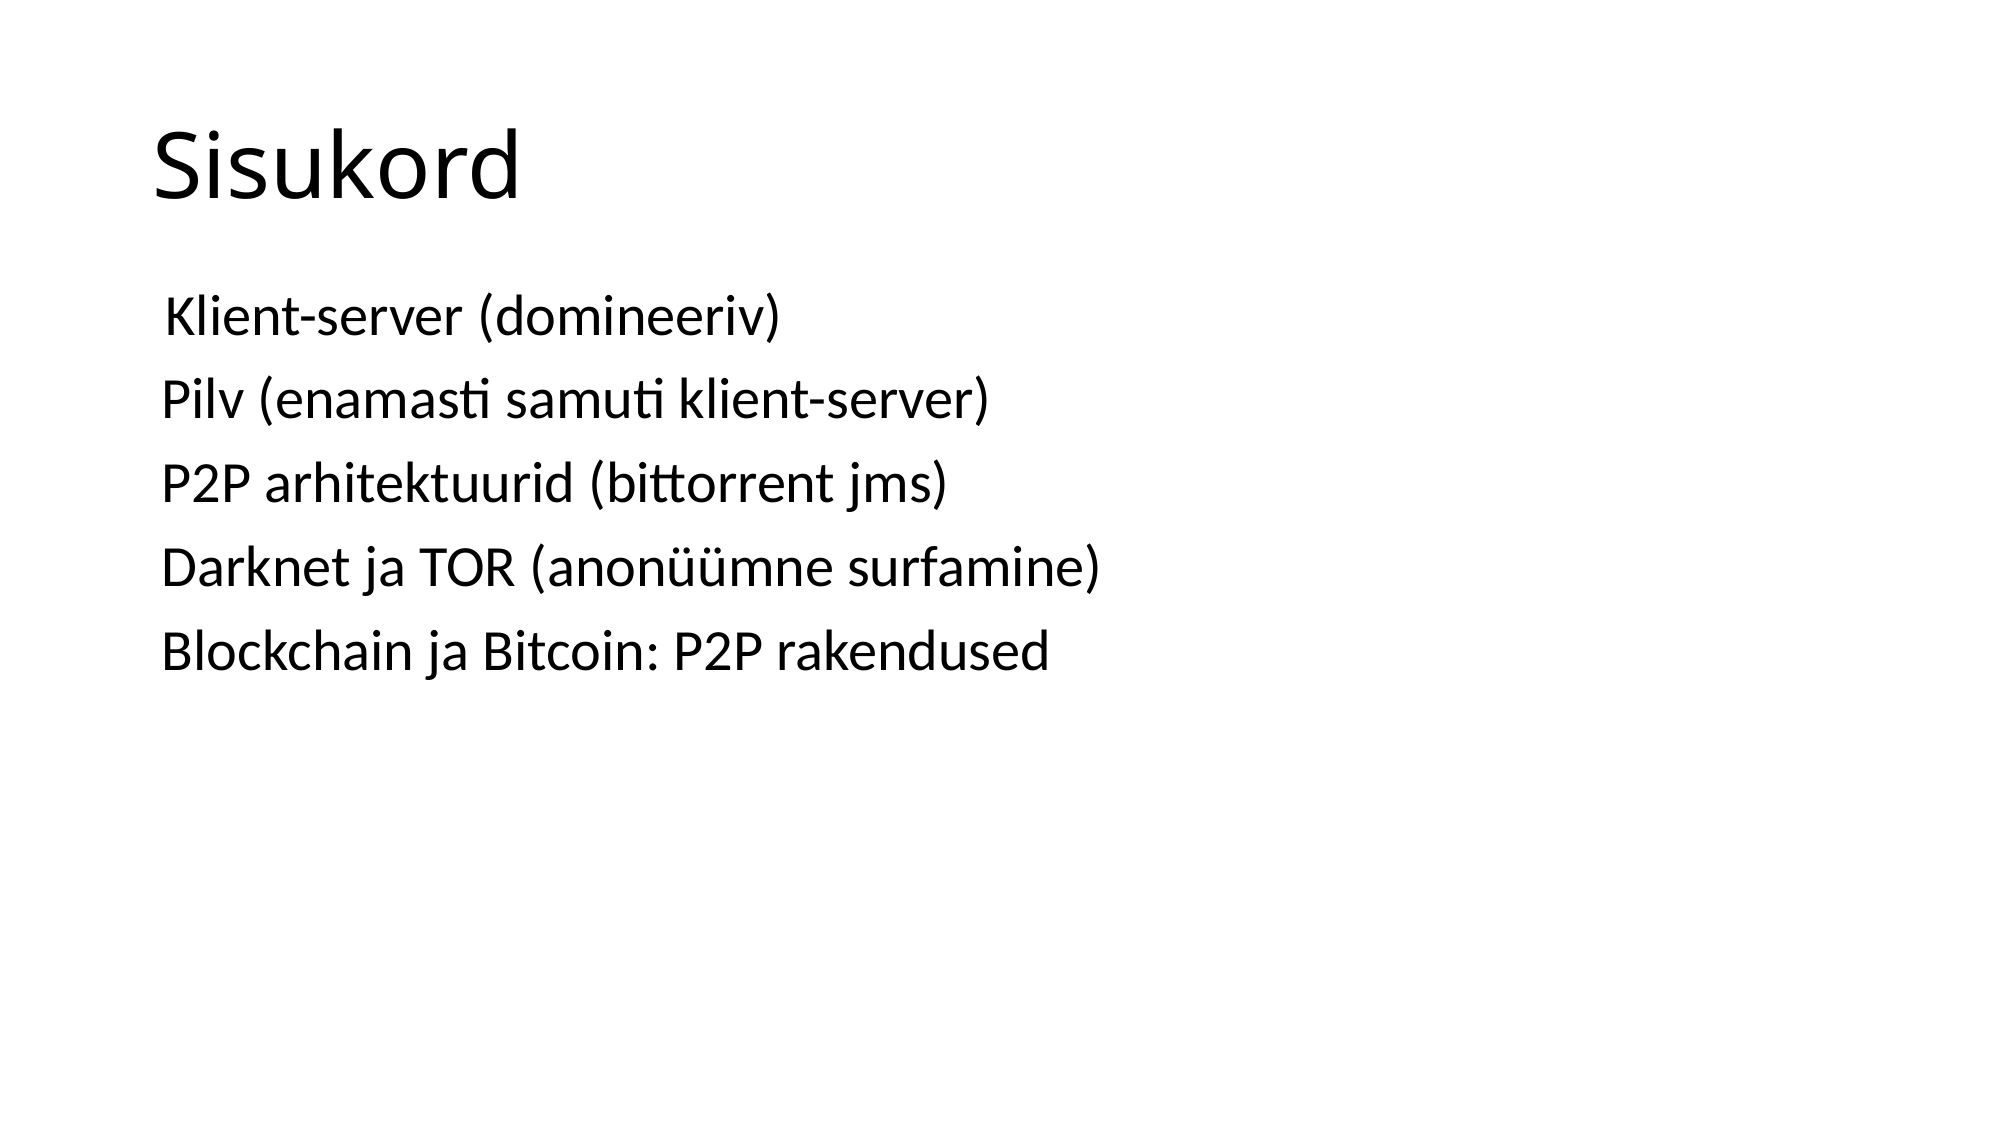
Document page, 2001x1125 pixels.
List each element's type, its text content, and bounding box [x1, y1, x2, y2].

title Sisukord [137, 59, 1863, 278]
list Klient-server (domineeriv) Pilv (enamasti samuti klient-server) P2P arhitektuurid (bittorrent jms) Darknet ja TOR (anonüümne surfamine) Blockchain ja Bitcoin: P2P rakendused [137, 277, 1488, 1020]
